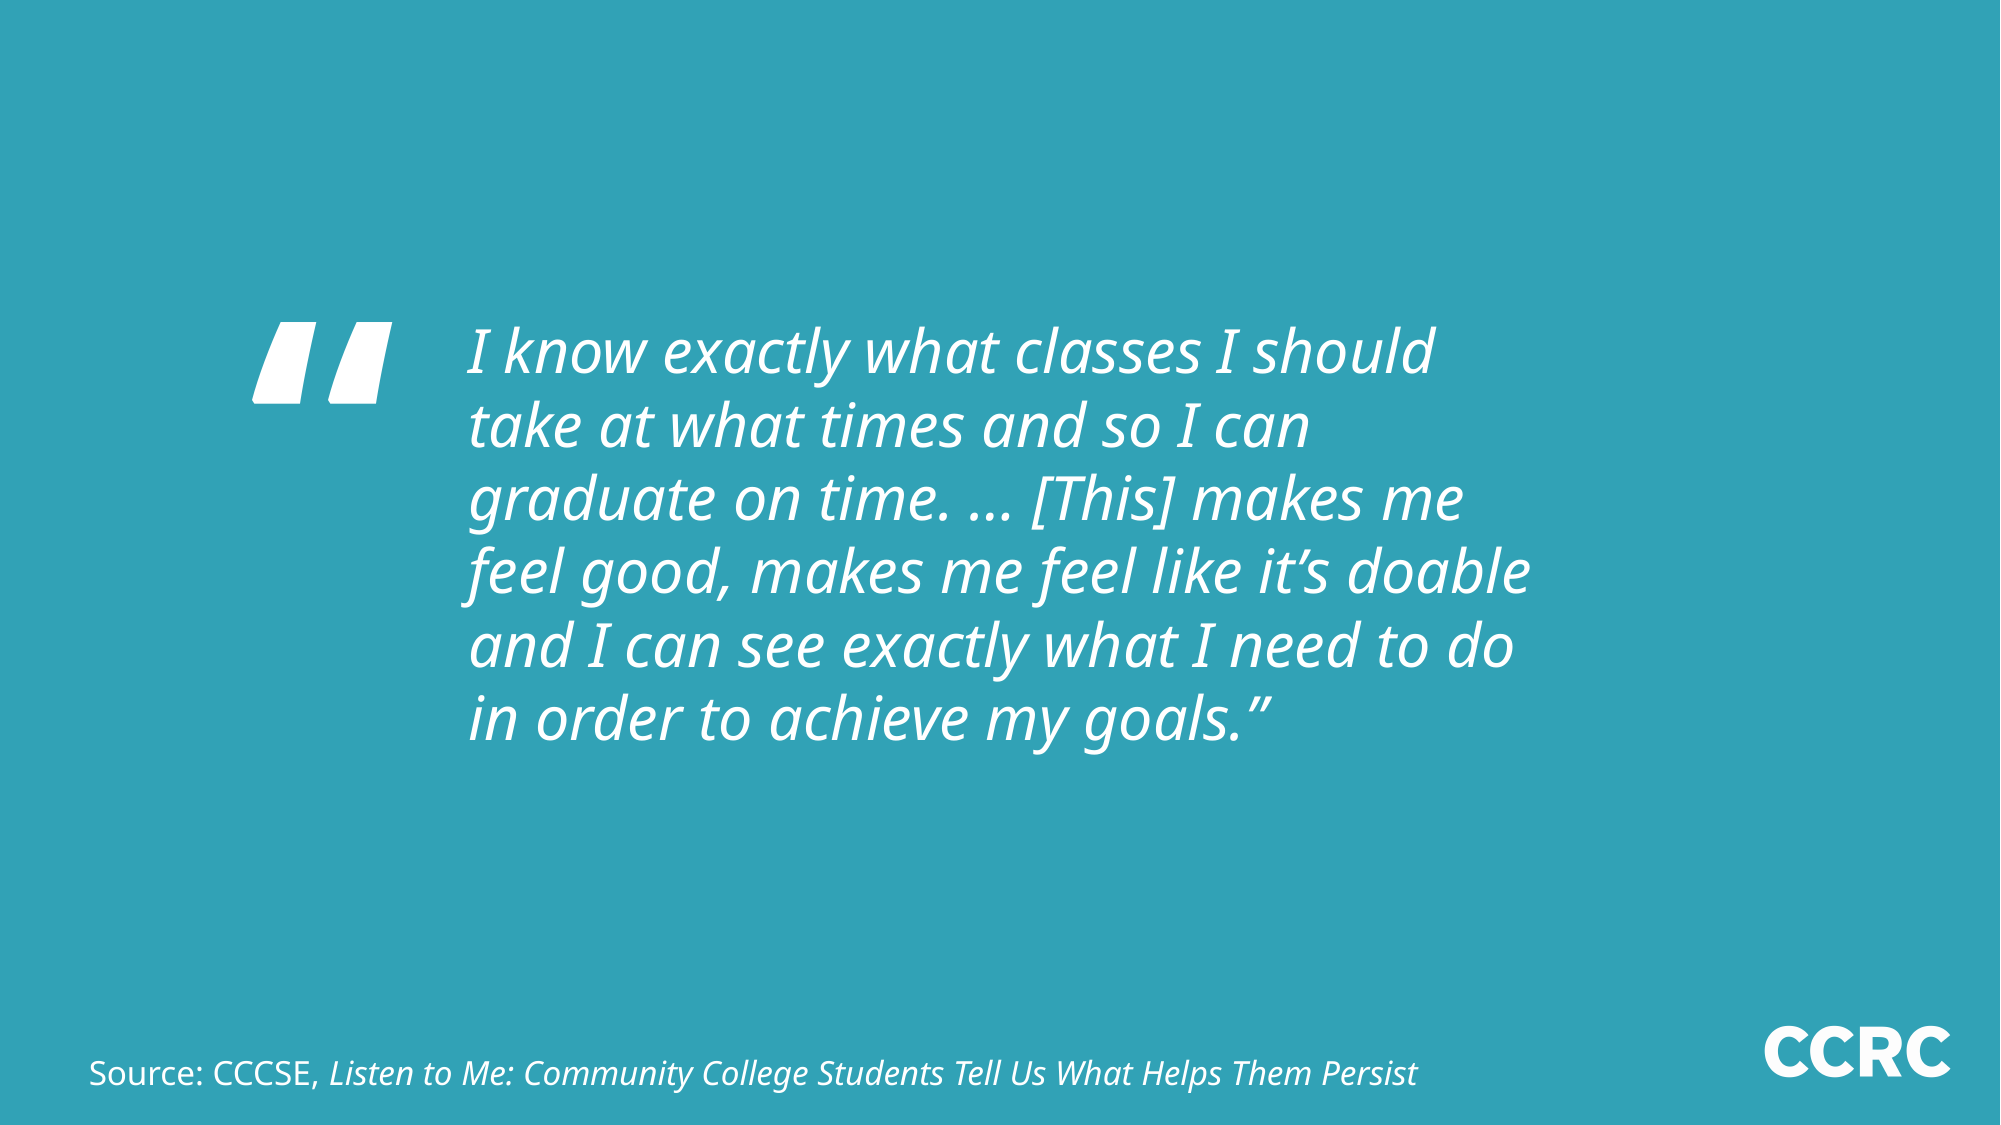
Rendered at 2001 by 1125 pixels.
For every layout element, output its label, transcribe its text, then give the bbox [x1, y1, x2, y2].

picture [1761, 1017, 1954, 1086]
list I know exactly what classes I should take at what times and so I can graduate on time. … [This] makes me feel good, makes me feel like it’s doable and I can see exactly what I need to do in order to achieve my goals.” [348, 292, 1580, 473]
text_box Source: CCCSE, Listen to Me: Community College Students Tell Us What Helps Them Persist [68, 1041, 1627, 1102]
